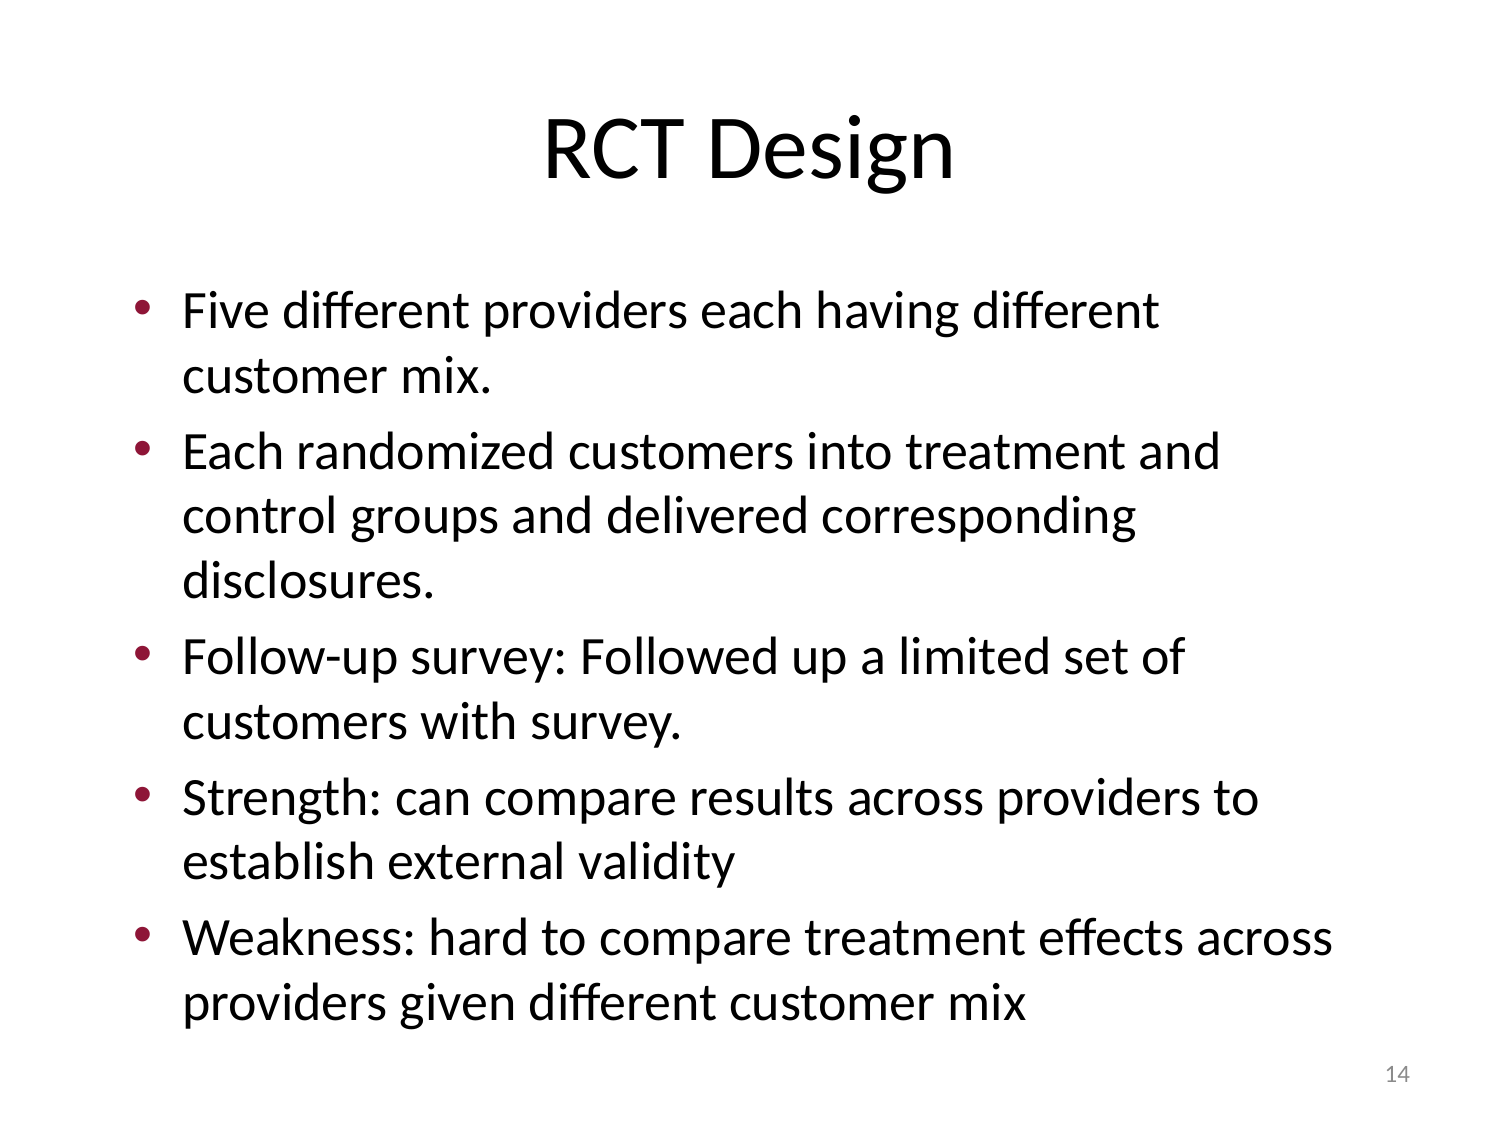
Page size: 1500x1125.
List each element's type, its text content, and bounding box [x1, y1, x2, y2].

title RCT Design [117, 47, 1383, 237]
slide_number 14 [1074, 1042, 1425, 1103]
list Five different providers each having different customer mix. Each randomized customers into treatment and control groups and delivered corresponding disclosures. Follow-up survey: Followed up a limited set of customers with survey. Strength: can compare results across providers to establish external validity Weakness: hard to compare treatment effects across providers given different customer mix [118, 267, 1382, 1043]
